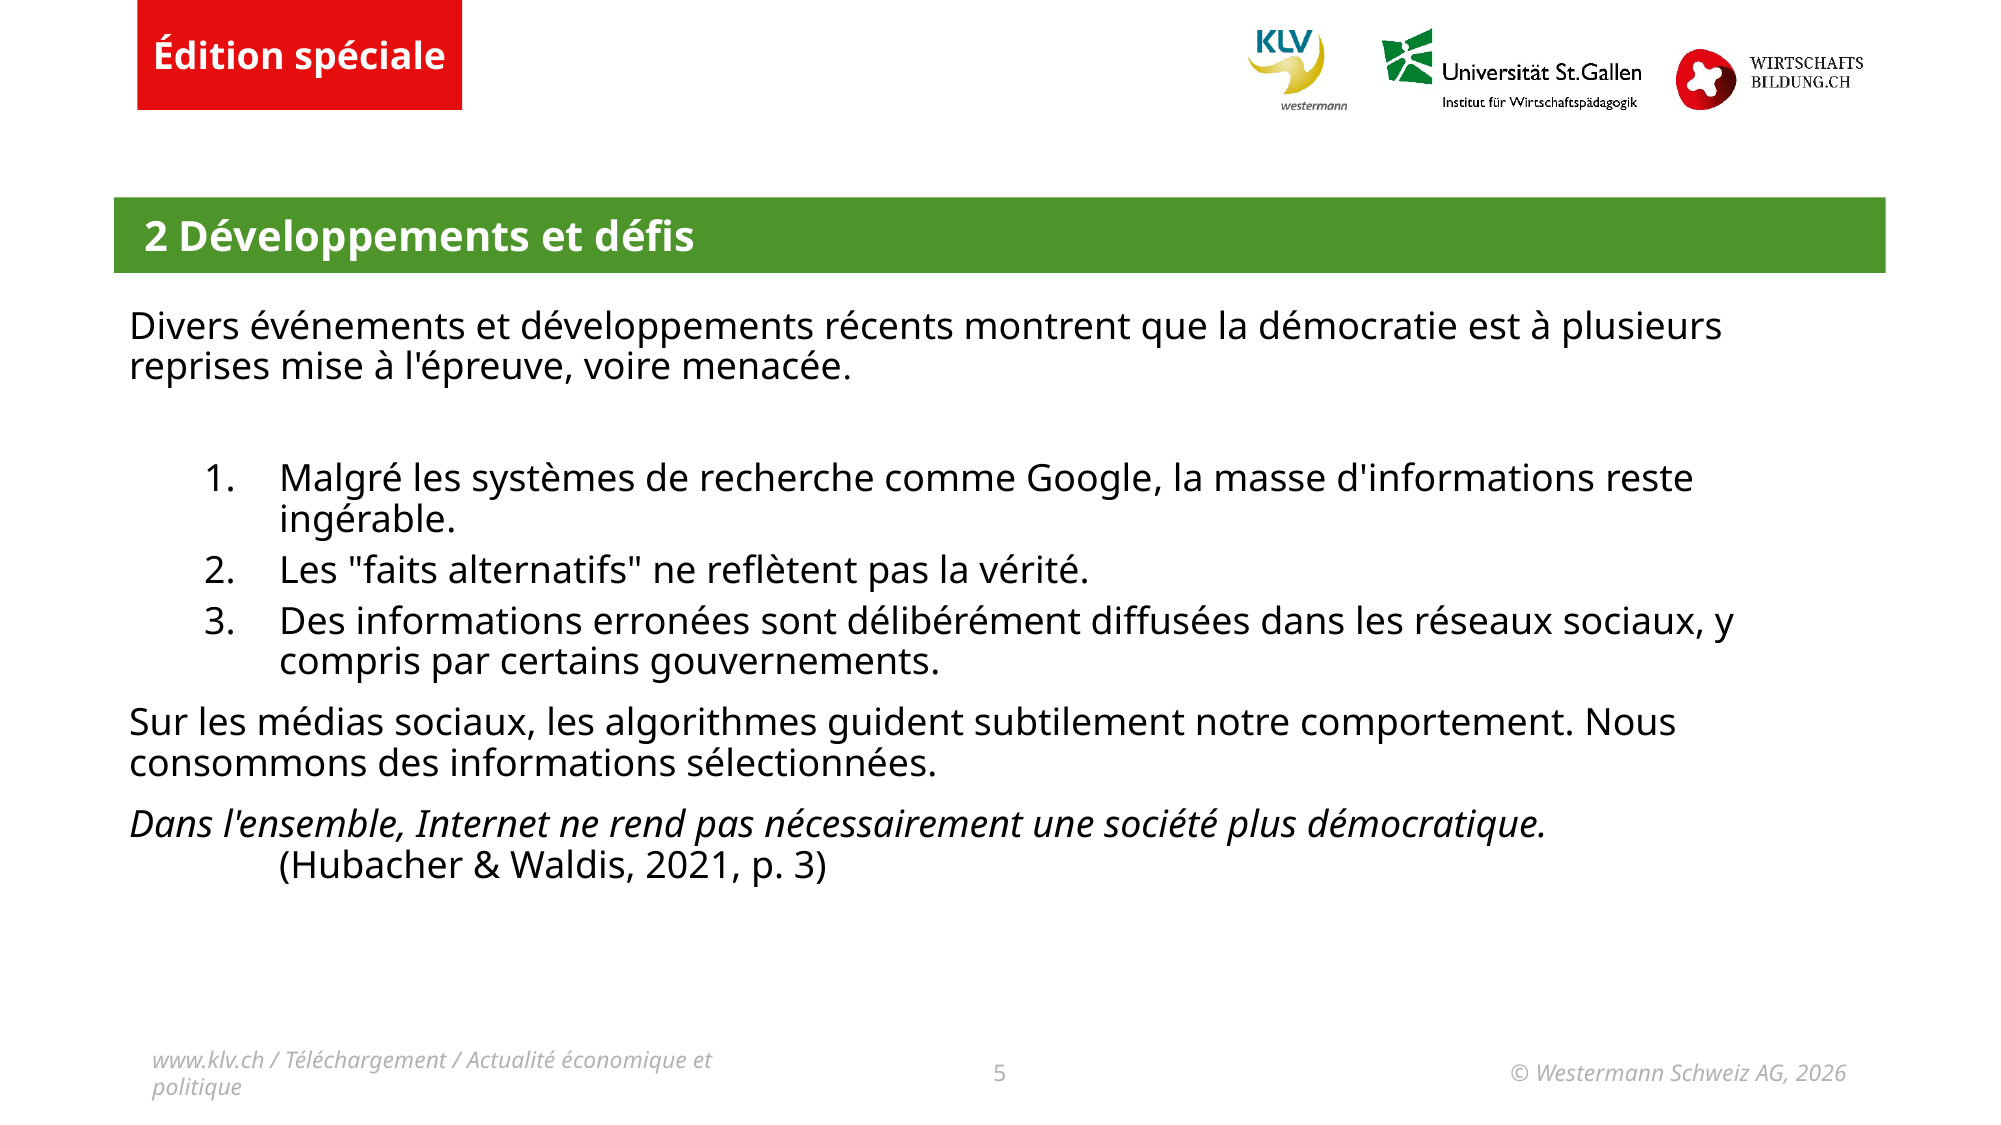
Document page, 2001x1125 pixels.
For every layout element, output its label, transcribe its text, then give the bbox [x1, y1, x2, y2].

list Divers événements et développements récents montrent que la démocratie est à plusieurs reprises mise à l'épreuve, voire menacée. Malgré les systèmes de recherche comme Google, la masse d'informations reste ingérable. Les "faits alternatifs" ne reflètent pas la vérité. Des informations erronées sont délibérément diffusées dans les réseaux sociaux, y compris par certains gouvernements. Sur les médias sociaux, les algorithmes guident subtilement notre comportement. Nous consommons des informations sélectionnées. Dans l'ensemble, Internet ne rend pas nécessairement une société plus démocratique. (Hubacher & Waldis, 2021, p. 3) [114, 299, 1886, 1014]
footer © Westermann Schweiz AG, 2026 [1395, 1042, 1863, 1103]
picture [1382, 28, 1641, 110]
slide_number 5 [662, 1043, 1338, 1104]
text_box 2 Développements et défis [113, 196, 1887, 274]
picture [1248, 30, 1347, 110]
slide_number www.klv.ch / Téléchargement / Actualité économique et politique [137, 1042, 813, 1103]
picture [1676, 49, 1863, 110]
